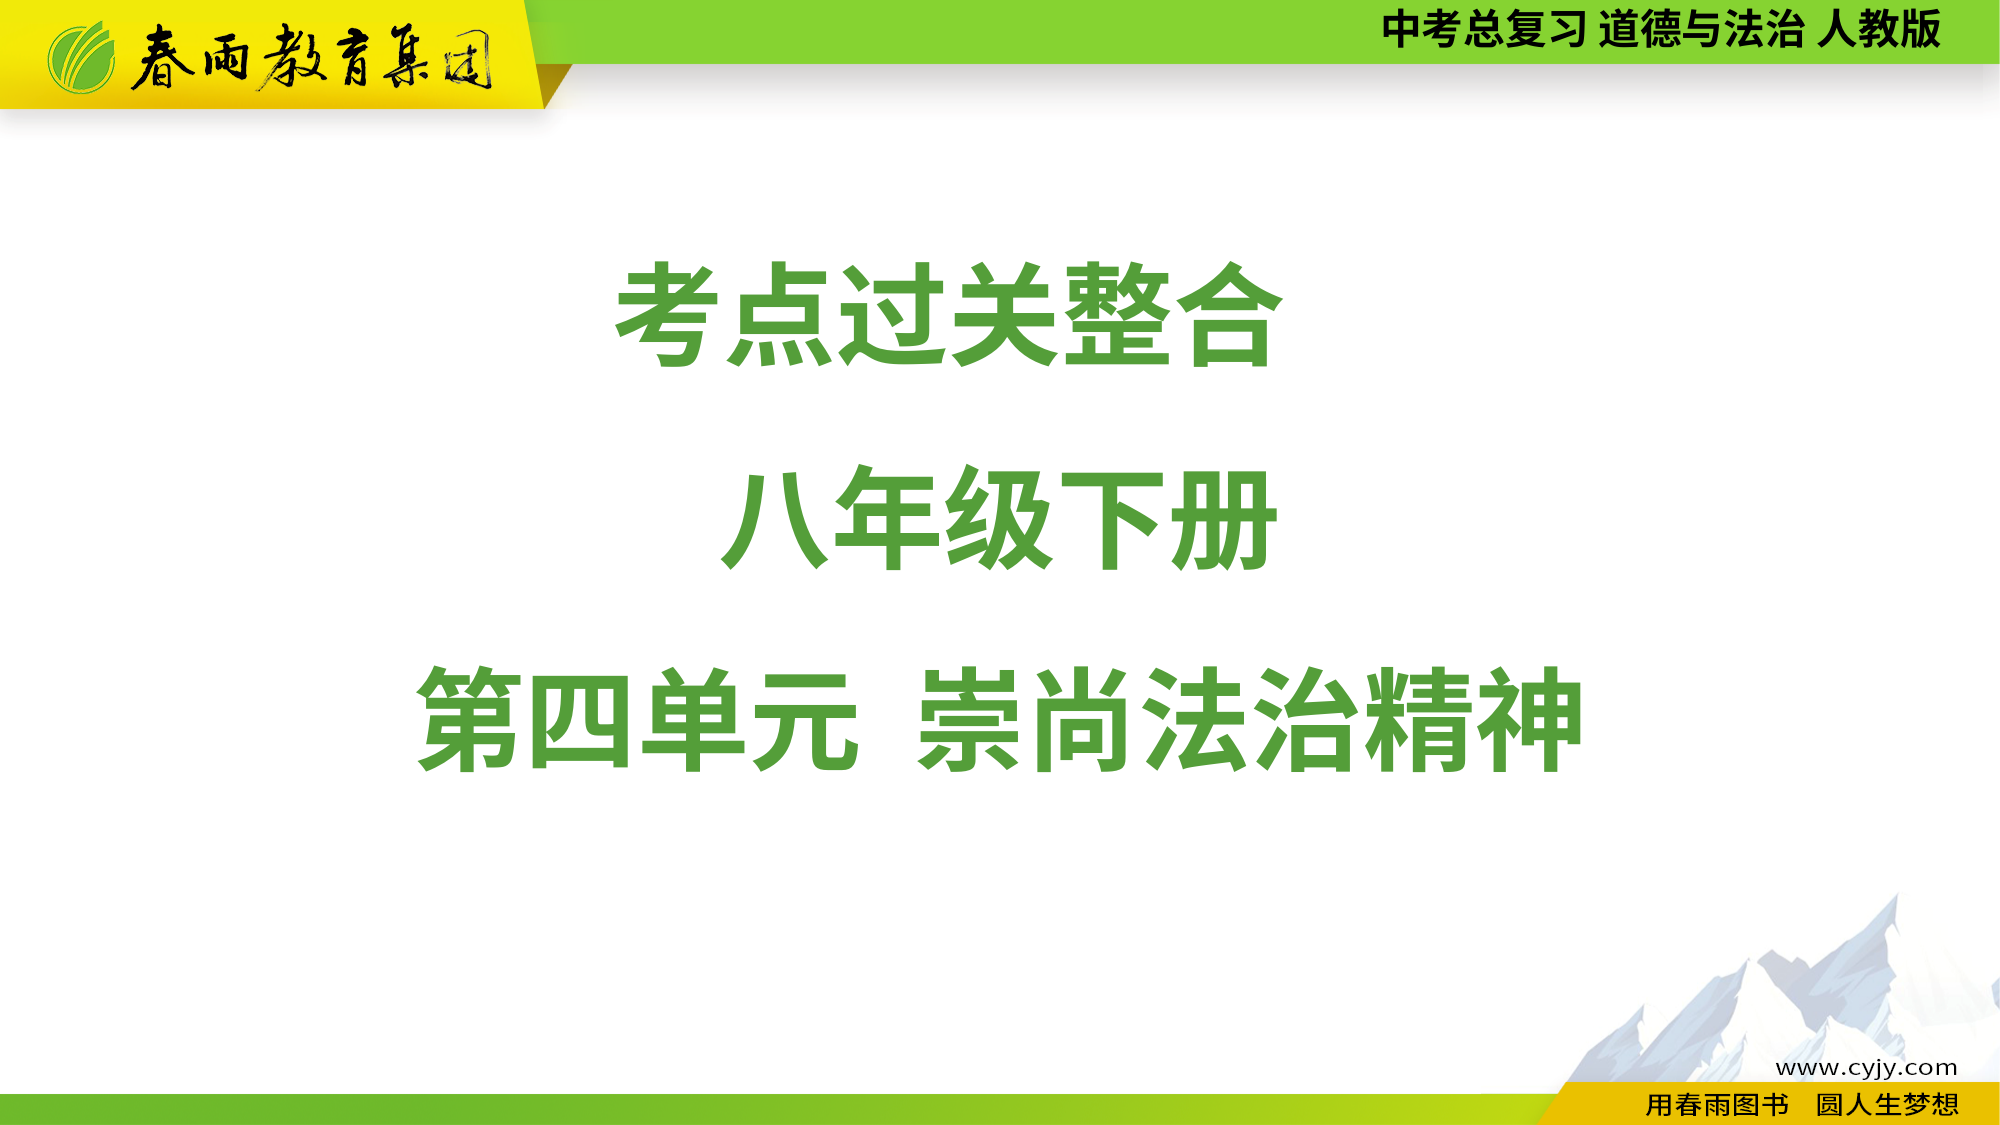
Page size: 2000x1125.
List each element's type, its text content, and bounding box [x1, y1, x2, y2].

picture [0, 0, 2000, 1125]
text_box 考点过关整合 八年级下册 第四单元 崇尚法治精神 [54, 170, 1946, 793]
